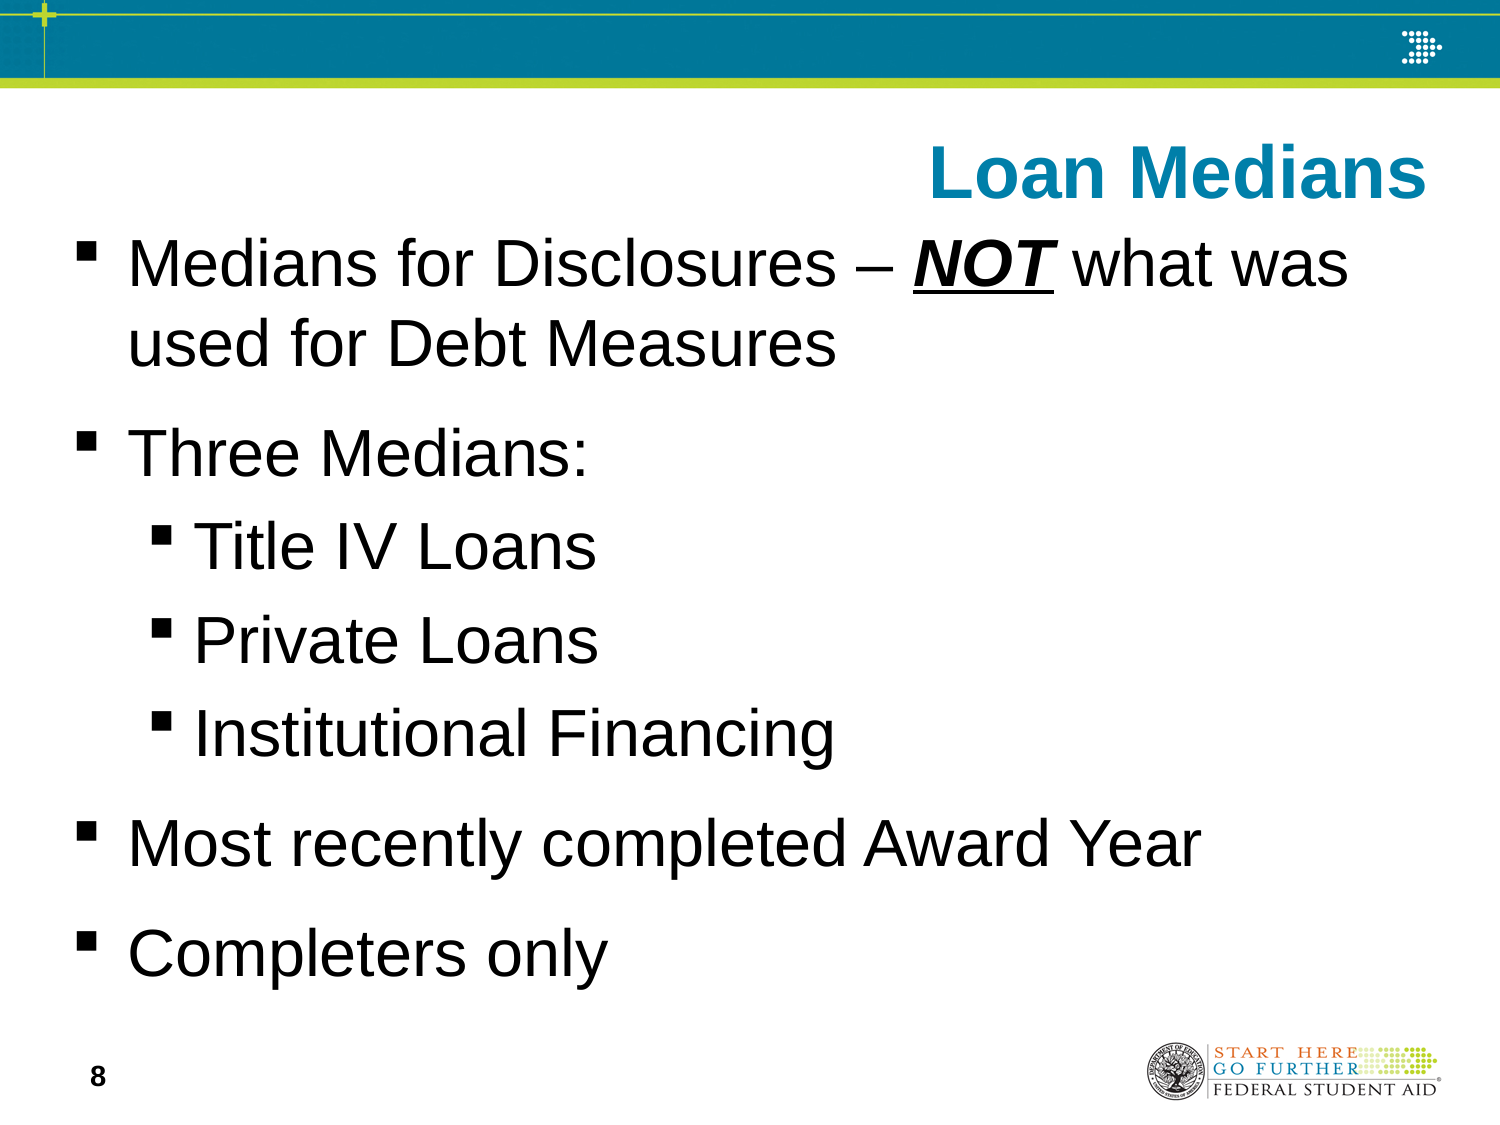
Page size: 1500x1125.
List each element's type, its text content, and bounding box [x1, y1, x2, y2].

slide_number 8 [74, 1049, 388, 1125]
picture [0, 3, 1500, 26]
title Loan Medians [56, 112, 1444, 212]
picture [1424, 32, 1428, 42]
list Medians for Disclosures – NOT what was used for Debt Measures Three Medians: Title IV Loans Private Loans Institutional Financing Most recently completed Award Year Completers only [56, 212, 1444, 1038]
picture [0, 78, 1500, 1125]
